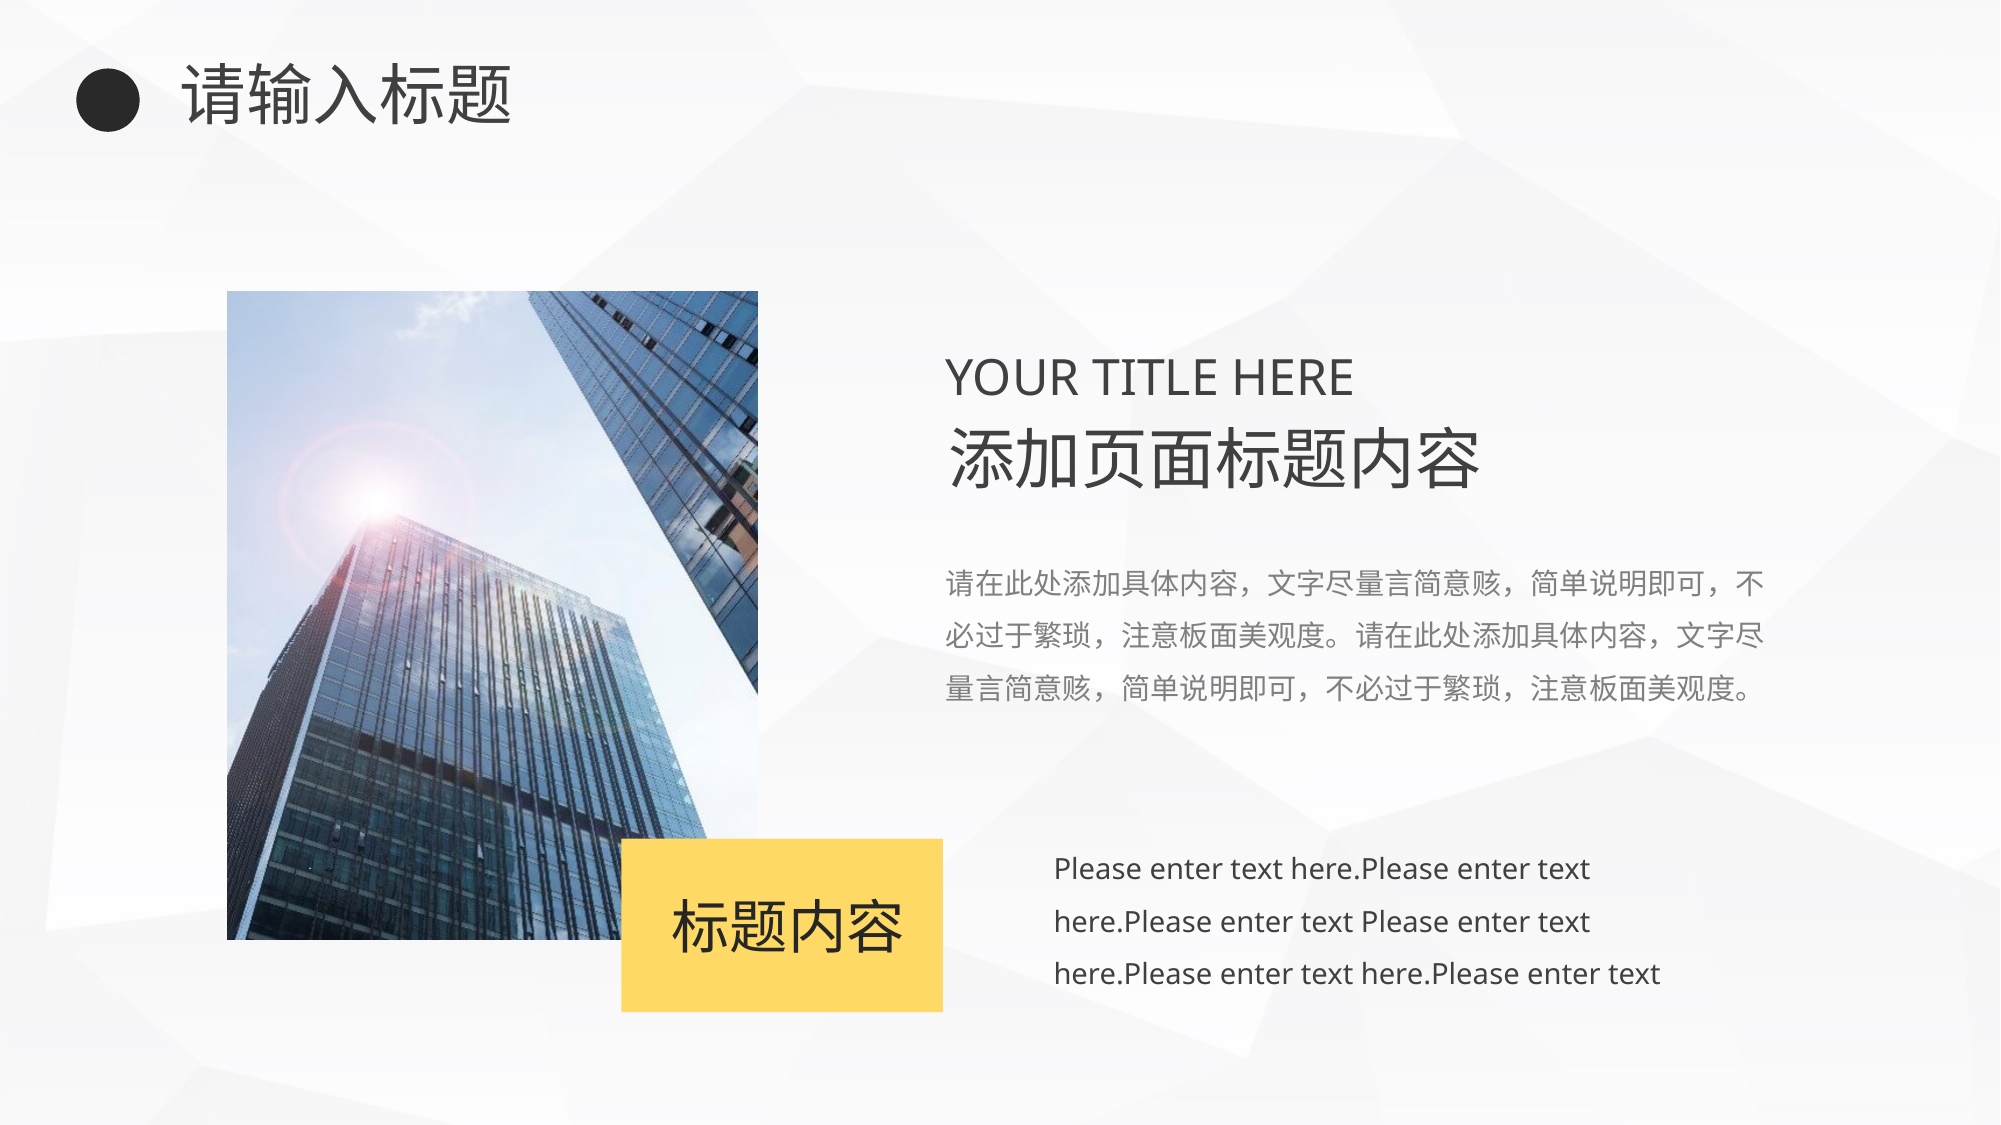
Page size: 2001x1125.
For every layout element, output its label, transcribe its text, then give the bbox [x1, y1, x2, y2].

text_box 标题内容 [656, 882, 920, 968]
picture [227, 291, 758, 941]
text_box [75, 67, 141, 133]
text_box 添加页面标题内容 [933, 409, 1497, 505]
text_box 请输入标题 [164, 45, 529, 140]
text_box 请在此处添加具体内容，文字尽量言简意赅，简单说明即可，不必过于繁琐，注意板面美观度。请在此处添加具体内容，文字尽量言简意赅，简单说明即可，不必过于繁琐，注意板面美观度。 [930, 540, 1792, 713]
text_box [620, 838, 944, 1013]
text_box [0, 0, 2000, 1125]
text_box Please enter text here.Please enter text here.Please enter text Please enter text here.Please enter text here.Please enter text [1038, 825, 1743, 998]
text_box YOUR TITLE HERE [930, 338, 1453, 410]
